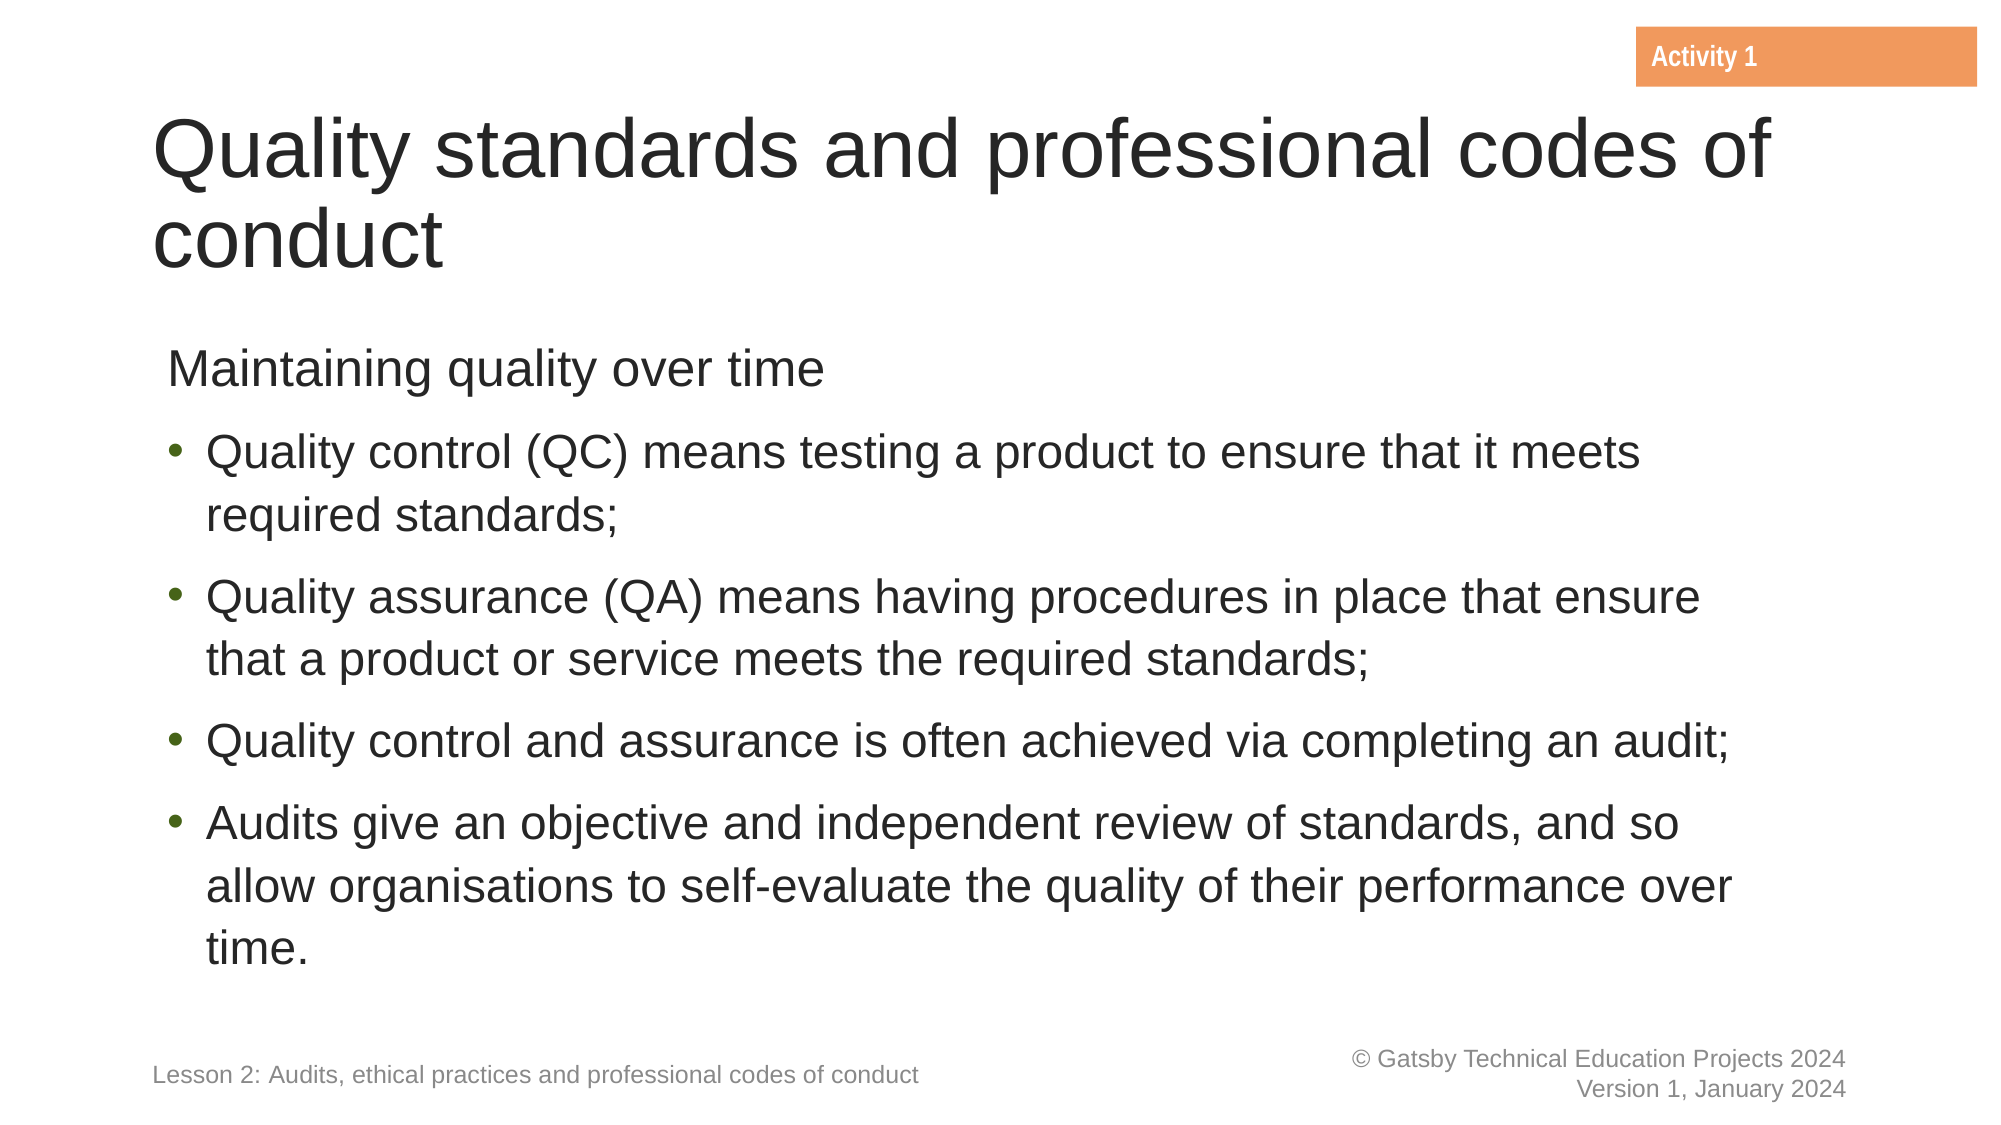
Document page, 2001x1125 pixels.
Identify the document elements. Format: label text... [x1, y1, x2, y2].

title Quality standards and professional codes of conduct [137, 86, 1863, 304]
list Activity 1 [1636, 26, 1978, 87]
list Lesson 2: Audits, ethical practices and professional codes of conduct [137, 1042, 942, 1103]
list Maintaining quality over time Quality control (QC) means testing a product to ensure that it meets required standards; Quality assurance (QA) means having procedures in place that ensure that a product or service meets the required standards; Quality control and assurance is often achieved via completing an audit; Audits give an objective and independent review of standards, and so allow organisations to self-evaluate the quality of their performance over time. [137, 299, 1790, 1014]
